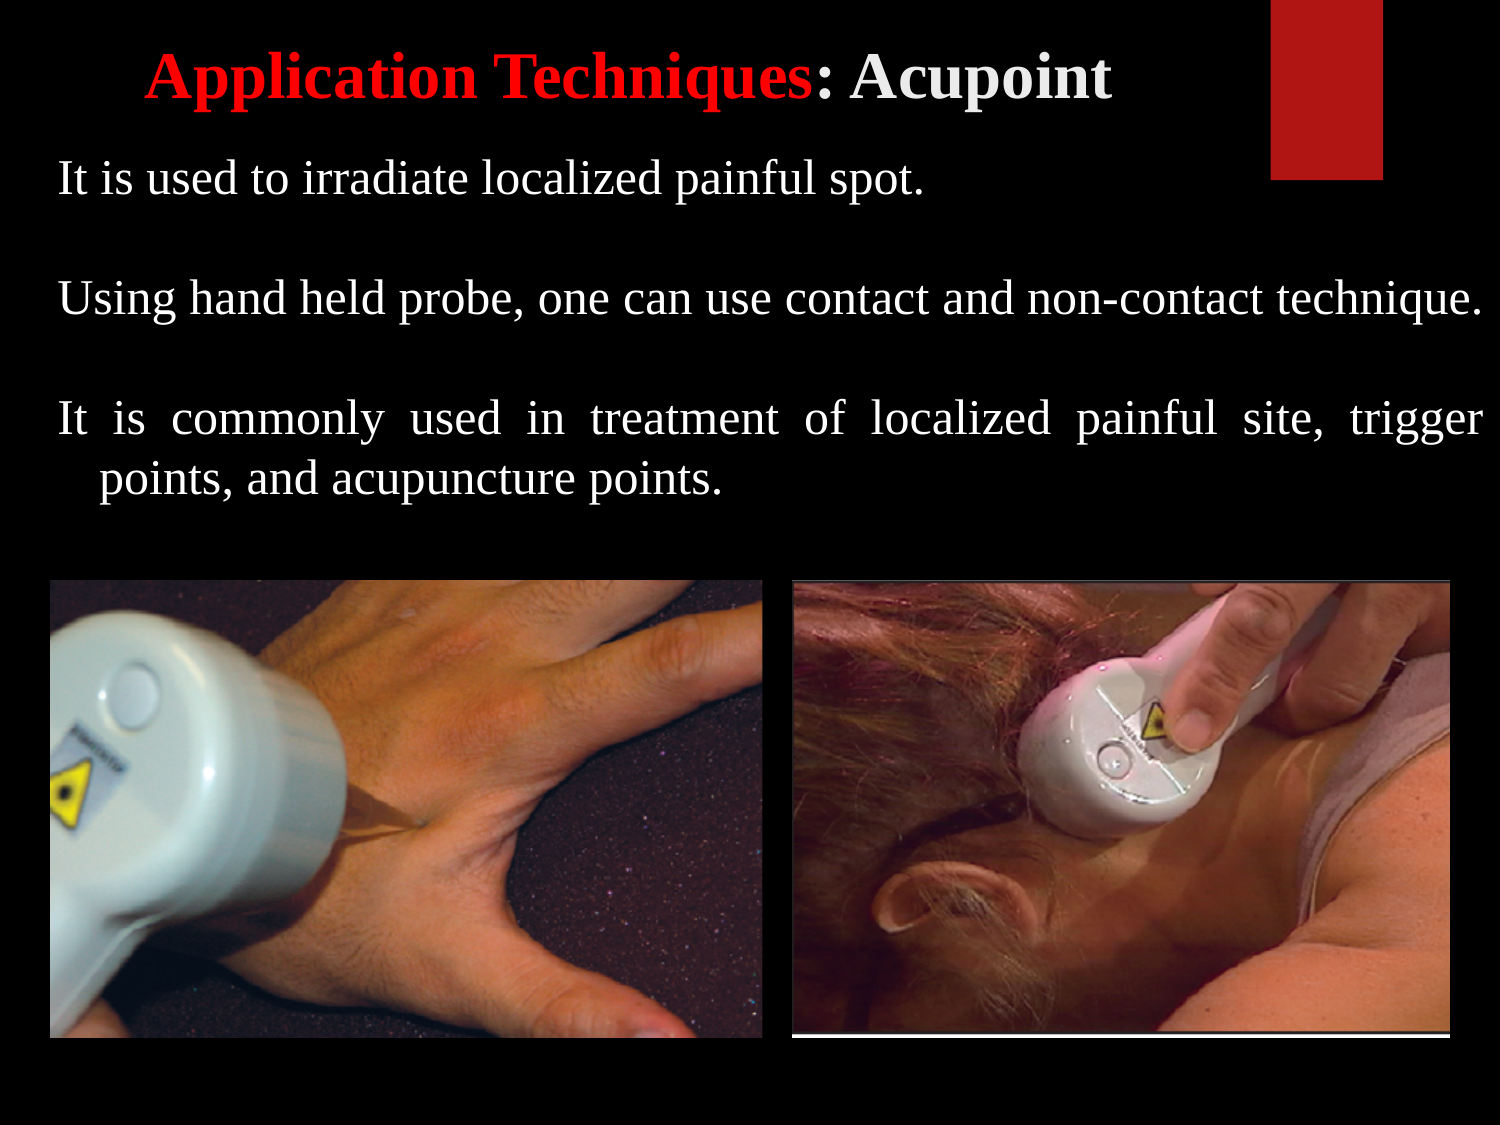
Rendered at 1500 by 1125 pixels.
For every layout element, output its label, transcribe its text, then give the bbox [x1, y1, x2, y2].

picture [49, 579, 763, 1038]
picture [791, 579, 1451, 1038]
title Application Techniques: Acupoint [0, 24, 1275, 137]
text_box It is used to irradiate localized painful spot. Using hand held probe, one can use contact and non-contact technique. It is commonly used in treatment of localized painful site, trigger points, and acupuncture points. [24, 136, 1500, 572]
